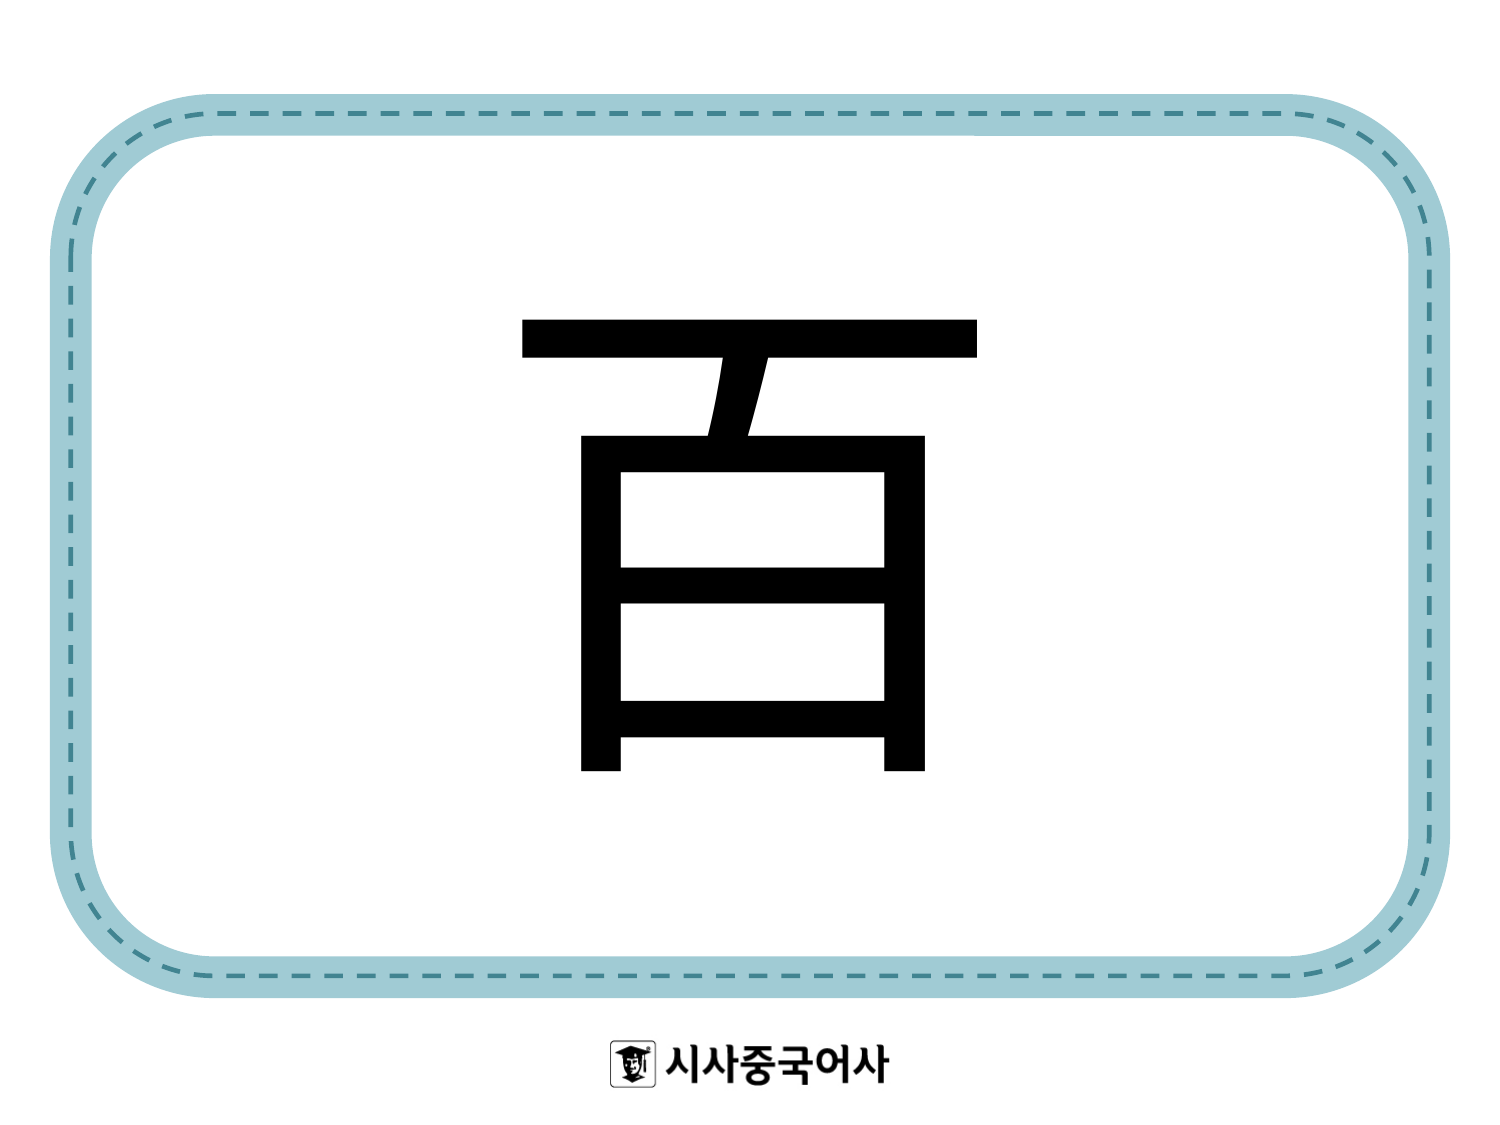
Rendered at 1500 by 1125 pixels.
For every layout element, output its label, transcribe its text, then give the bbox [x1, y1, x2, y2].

text_box 百 [145, 189, 1354, 853]
picture [602, 1034, 898, 1094]
